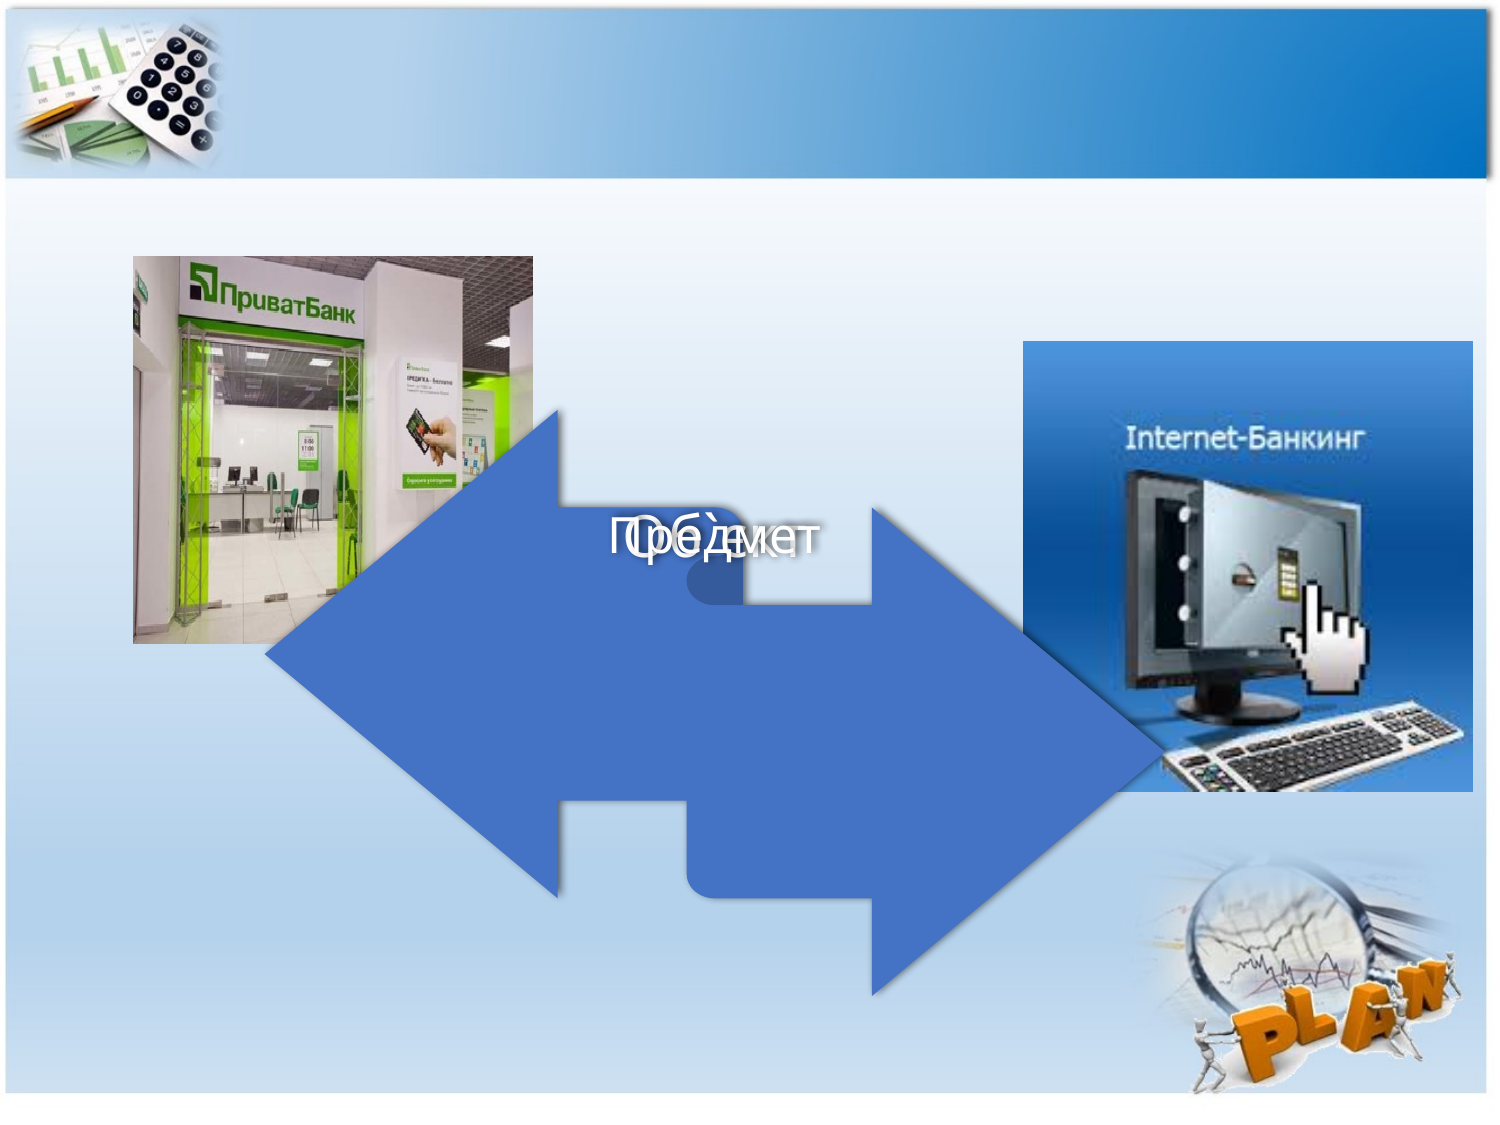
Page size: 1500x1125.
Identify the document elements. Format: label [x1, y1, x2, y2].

text_box [264, 409, 1166, 997]
picture [0, 0, 1500, 1125]
